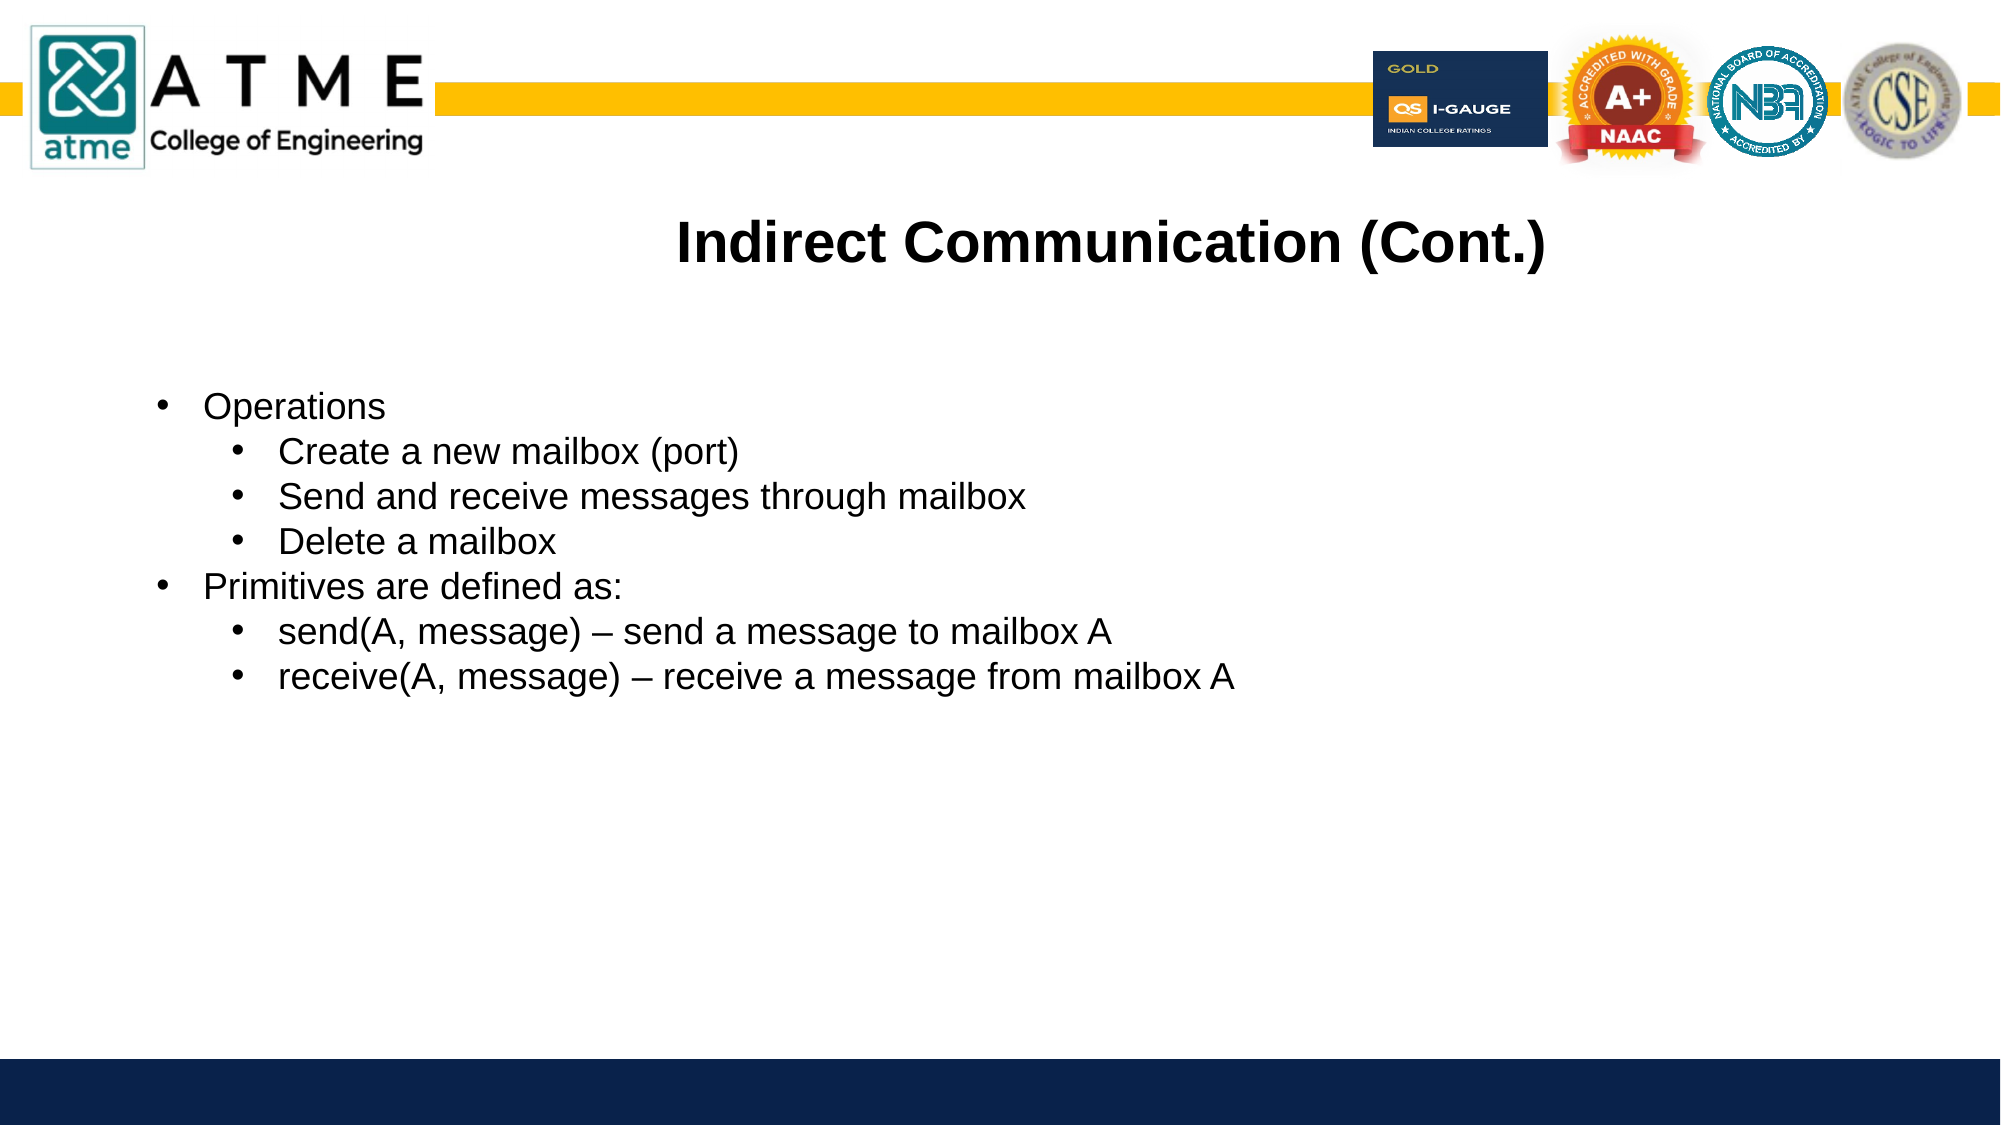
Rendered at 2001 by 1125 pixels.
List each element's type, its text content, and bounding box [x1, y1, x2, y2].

picture [0, 1059, 2001, 1125]
text_box Operations Create a new mailbox (port) Send and receive messages through mailbox Delete a mailbox Primitives are defined as: send(A, message) – send a message to mailbox A receive(A, message) – receive a message from mailbox A [141, 374, 1251, 705]
picture [22, 15, 435, 178]
picture [1840, 26, 1968, 176]
picture [1373, 20, 1828, 180]
text_box Indirect Communication (Cont.) [662, 196, 1563, 282]
